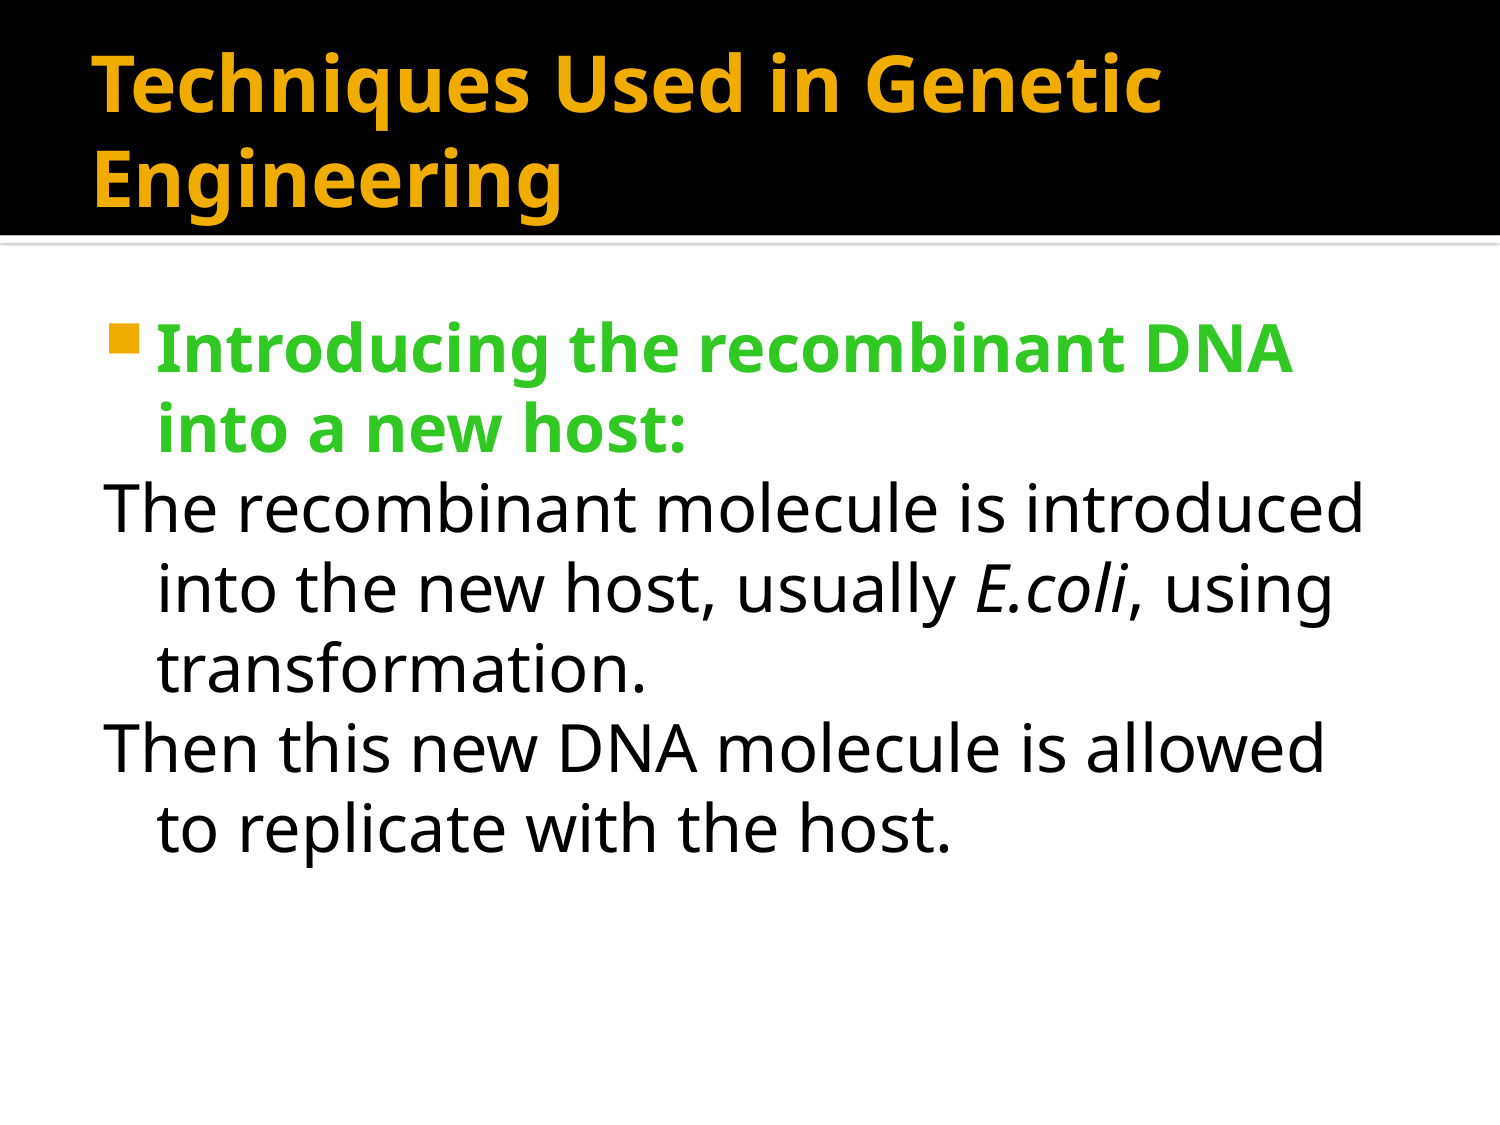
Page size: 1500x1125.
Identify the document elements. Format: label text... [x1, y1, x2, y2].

list Introducing the recombinant DNA into a new host: The recombinant molecule is introduced into the new host, usually E.coli, using transformation. Then this new DNA molecule is allowed to replicate with the host. [75, 291, 1425, 1050]
title Techniques Used in Genetic Engineering [75, 25, 1425, 231]
